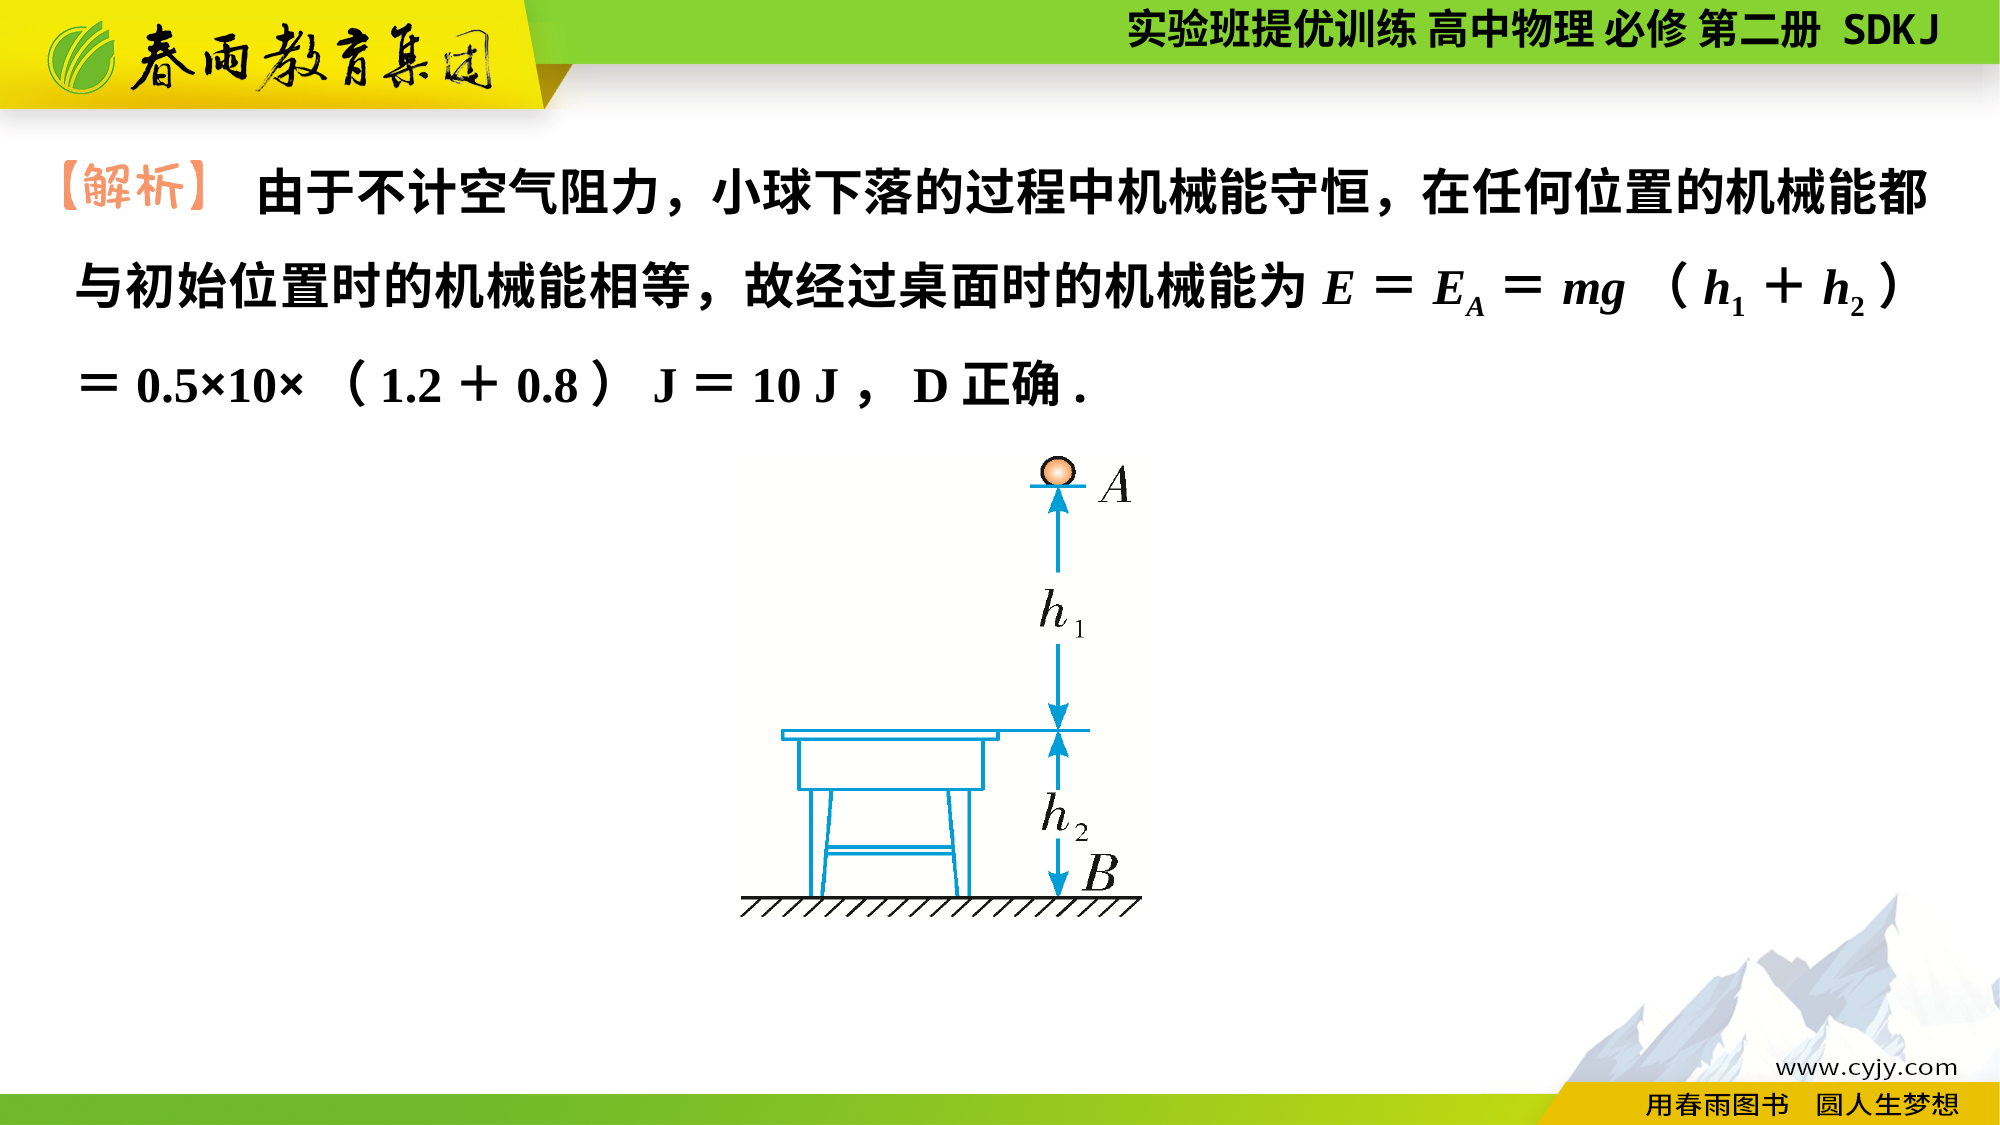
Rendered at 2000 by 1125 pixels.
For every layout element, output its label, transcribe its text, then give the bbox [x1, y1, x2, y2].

picture [0, 0, 2000, 1125]
list 由于不计空气阻力，小球下落的过程中机械能守恒，在任何位置的机械能都与初始位置时的机械能相等，故经过桌面时的机械能为E＝EA＝mg（h1＋h2）＝0.5×10×（1.2＋0.8）J＝10 J，D正确. [59, 122, 1944, 399]
